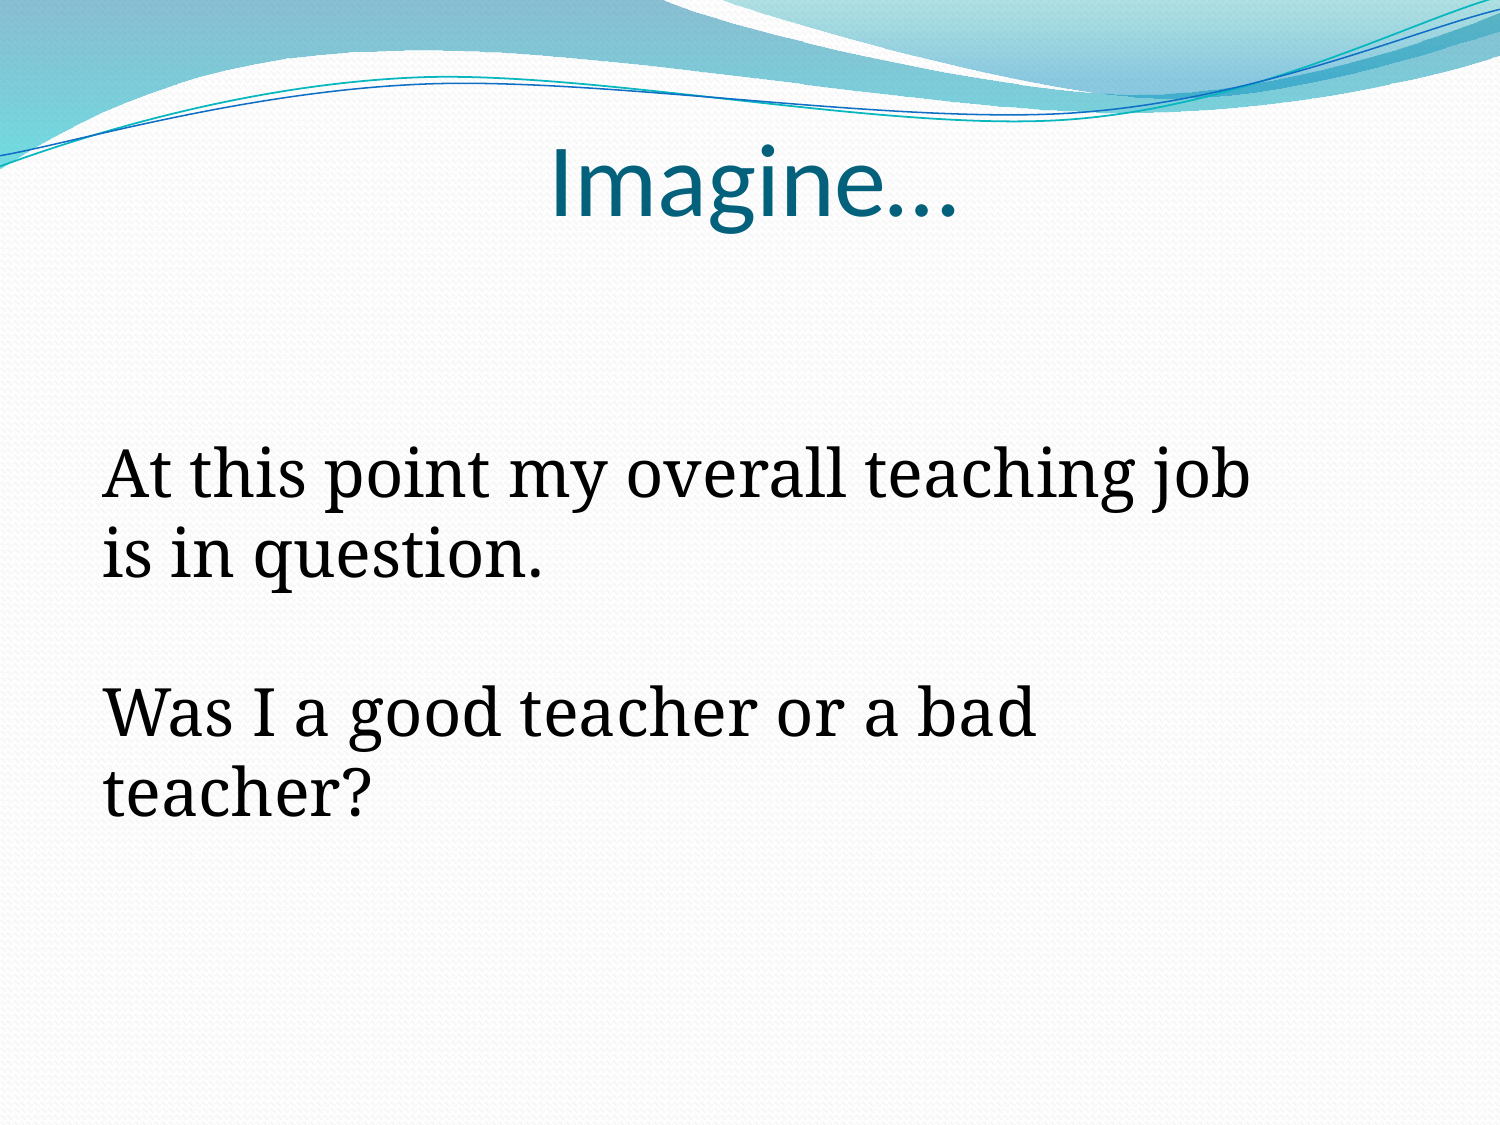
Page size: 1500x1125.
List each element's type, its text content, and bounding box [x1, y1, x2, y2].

title Imagine… [548, 50, 1500, 238]
text_box At this point my overall teaching job is in question. Was I a good teacher or a bad teacher? [87, 423, 1325, 838]
